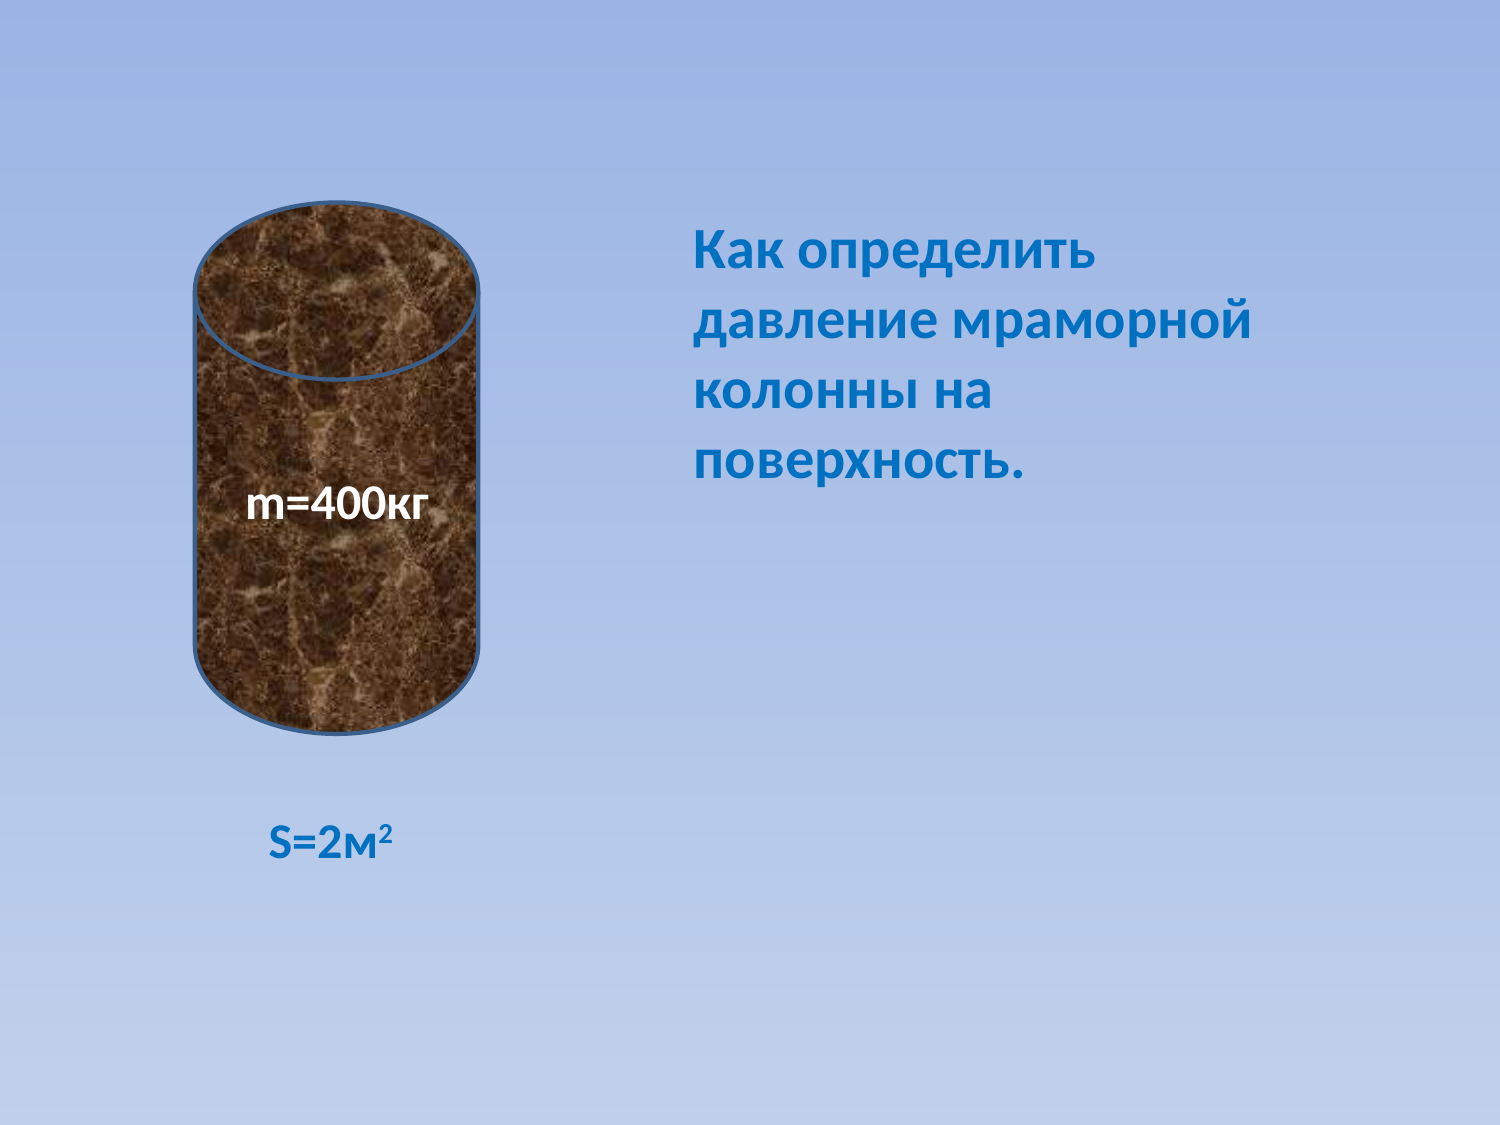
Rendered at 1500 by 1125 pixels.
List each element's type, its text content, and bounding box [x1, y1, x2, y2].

text_box [192, 200, 481, 737]
text_box m=400кг [230, 462, 502, 537]
text_box S=2м2 [253, 801, 526, 877]
text_box Как определить давление мраморной колонны на поверхность. [679, 202, 1294, 498]
